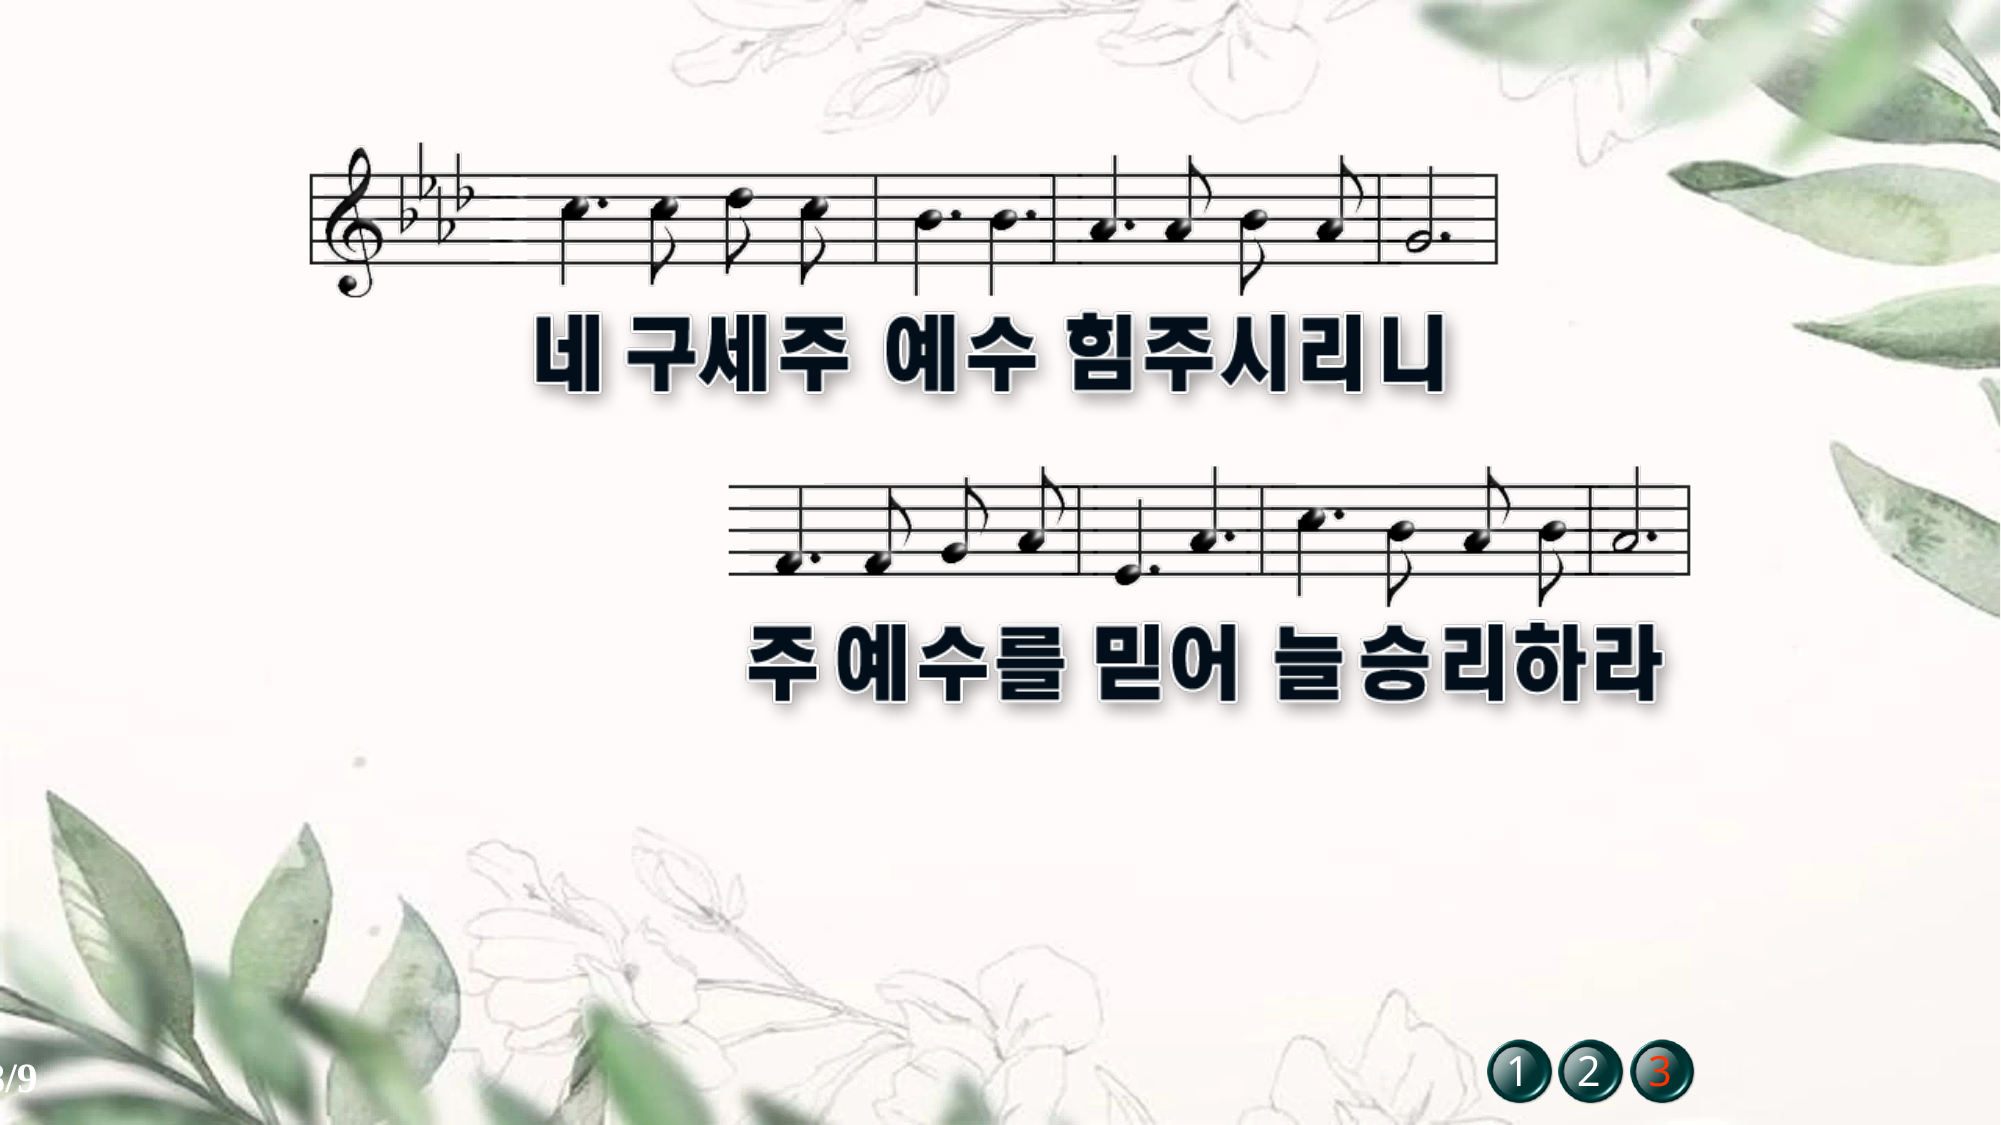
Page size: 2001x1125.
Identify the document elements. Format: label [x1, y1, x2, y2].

picture [0, 0, 2001, 1125]
text_box [1627, 1035, 1697, 1106]
text_box [1555, 1035, 1626, 1106]
text_box [1484, 1035, 1555, 1106]
